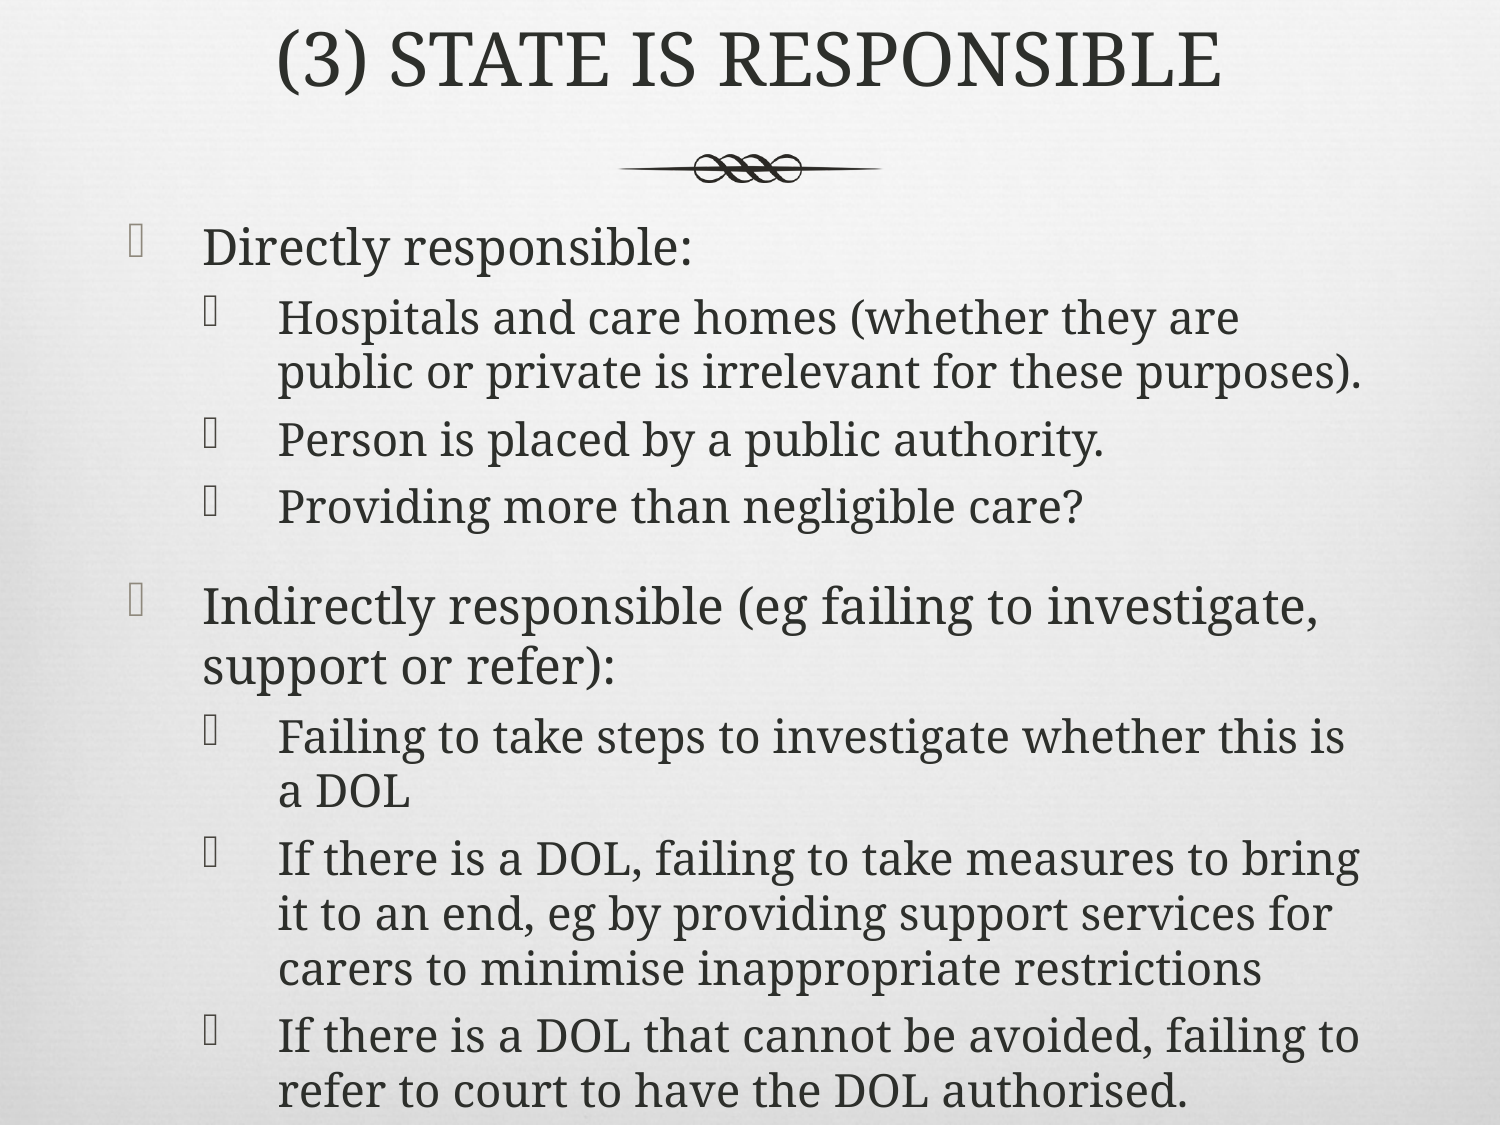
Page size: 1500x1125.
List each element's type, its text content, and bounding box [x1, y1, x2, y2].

list Directly responsible: Hospitals and care homes (whether they are public or private is irrelevant for these purposes). Person is placed by a public authority. Providing more than negligible care? Indirectly responsible (eg failing to investigate, support or refer): Failing to take steps to investigate whether this is a DOL If there is a DOL, failing to take measures to bring it to an end, eg by providing support services for carers to minimise inappropriate restrictions If there is a DOL that cannot be avoided, failing to refer to court to have the DOL authorised. [112, 208, 1388, 1125]
title (3) State is Responsible [112, 0, 1388, 145]
picture [615, 154, 885, 183]
